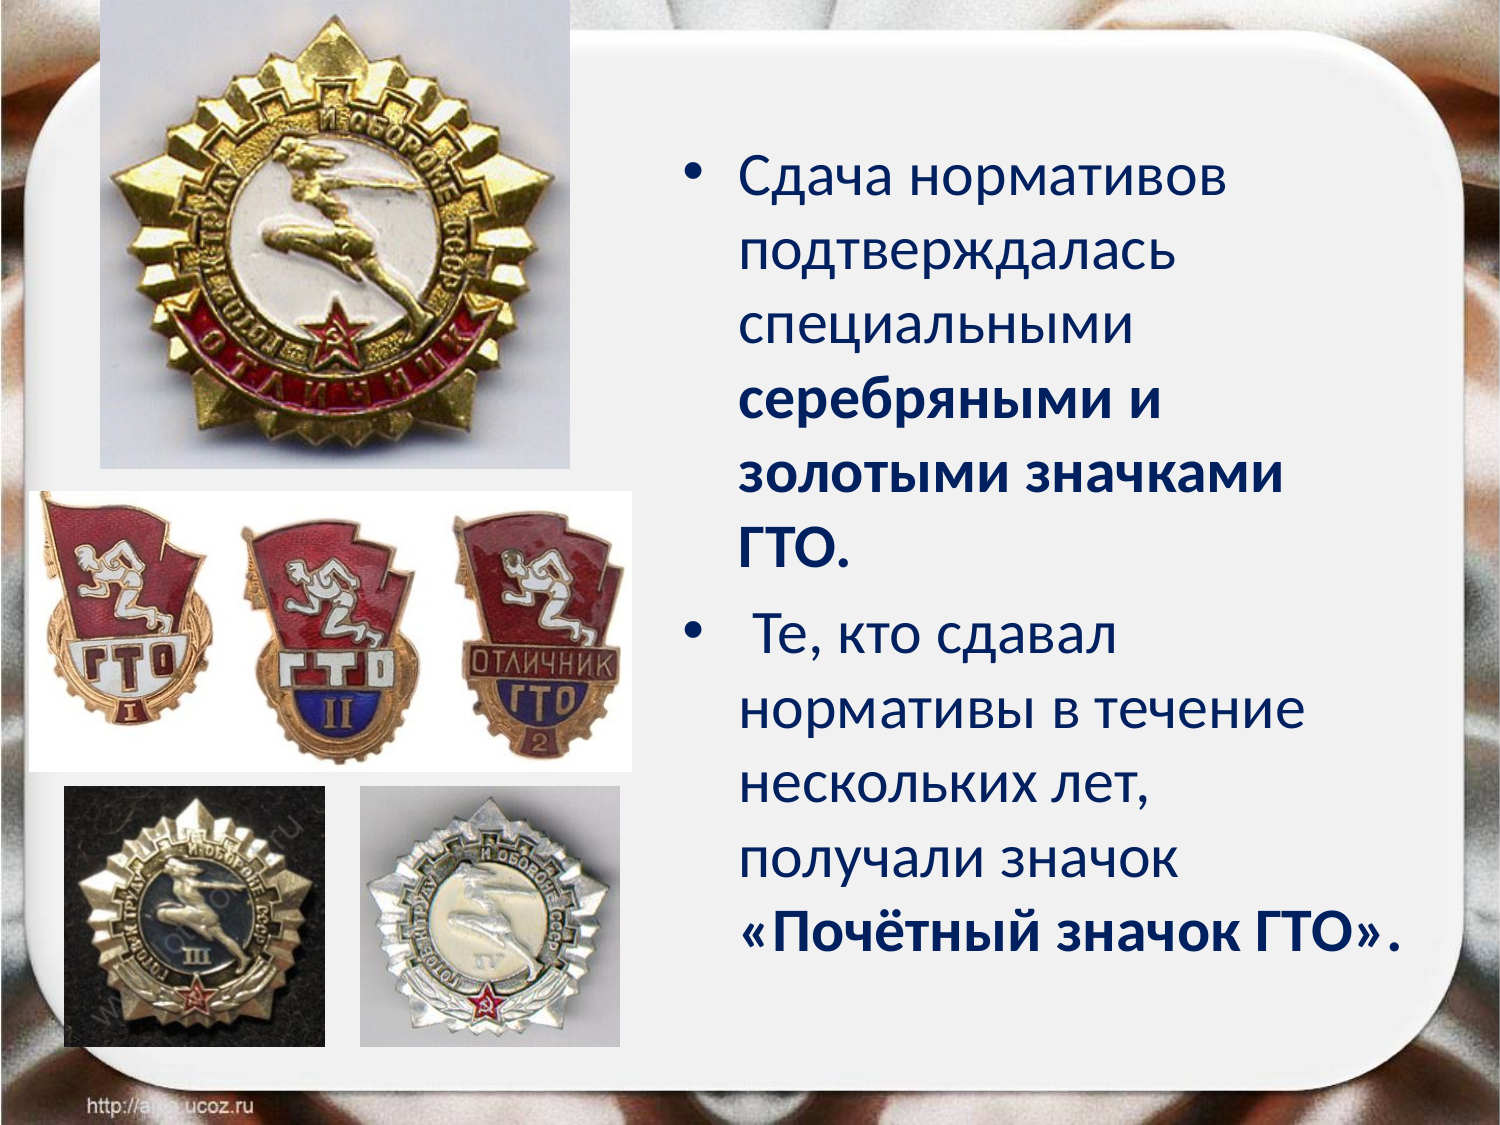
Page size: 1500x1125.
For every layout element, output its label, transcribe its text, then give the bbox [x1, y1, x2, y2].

picture [0, 0, 1500, 1125]
list Сдача нормативов подтверждалась специальными серебряными и золотыми значками ГТО. Те, кто сдавал нормативы в течение нескольких лет, получали значок «Почётный значок ГТО». [667, 125, 1425, 1005]
